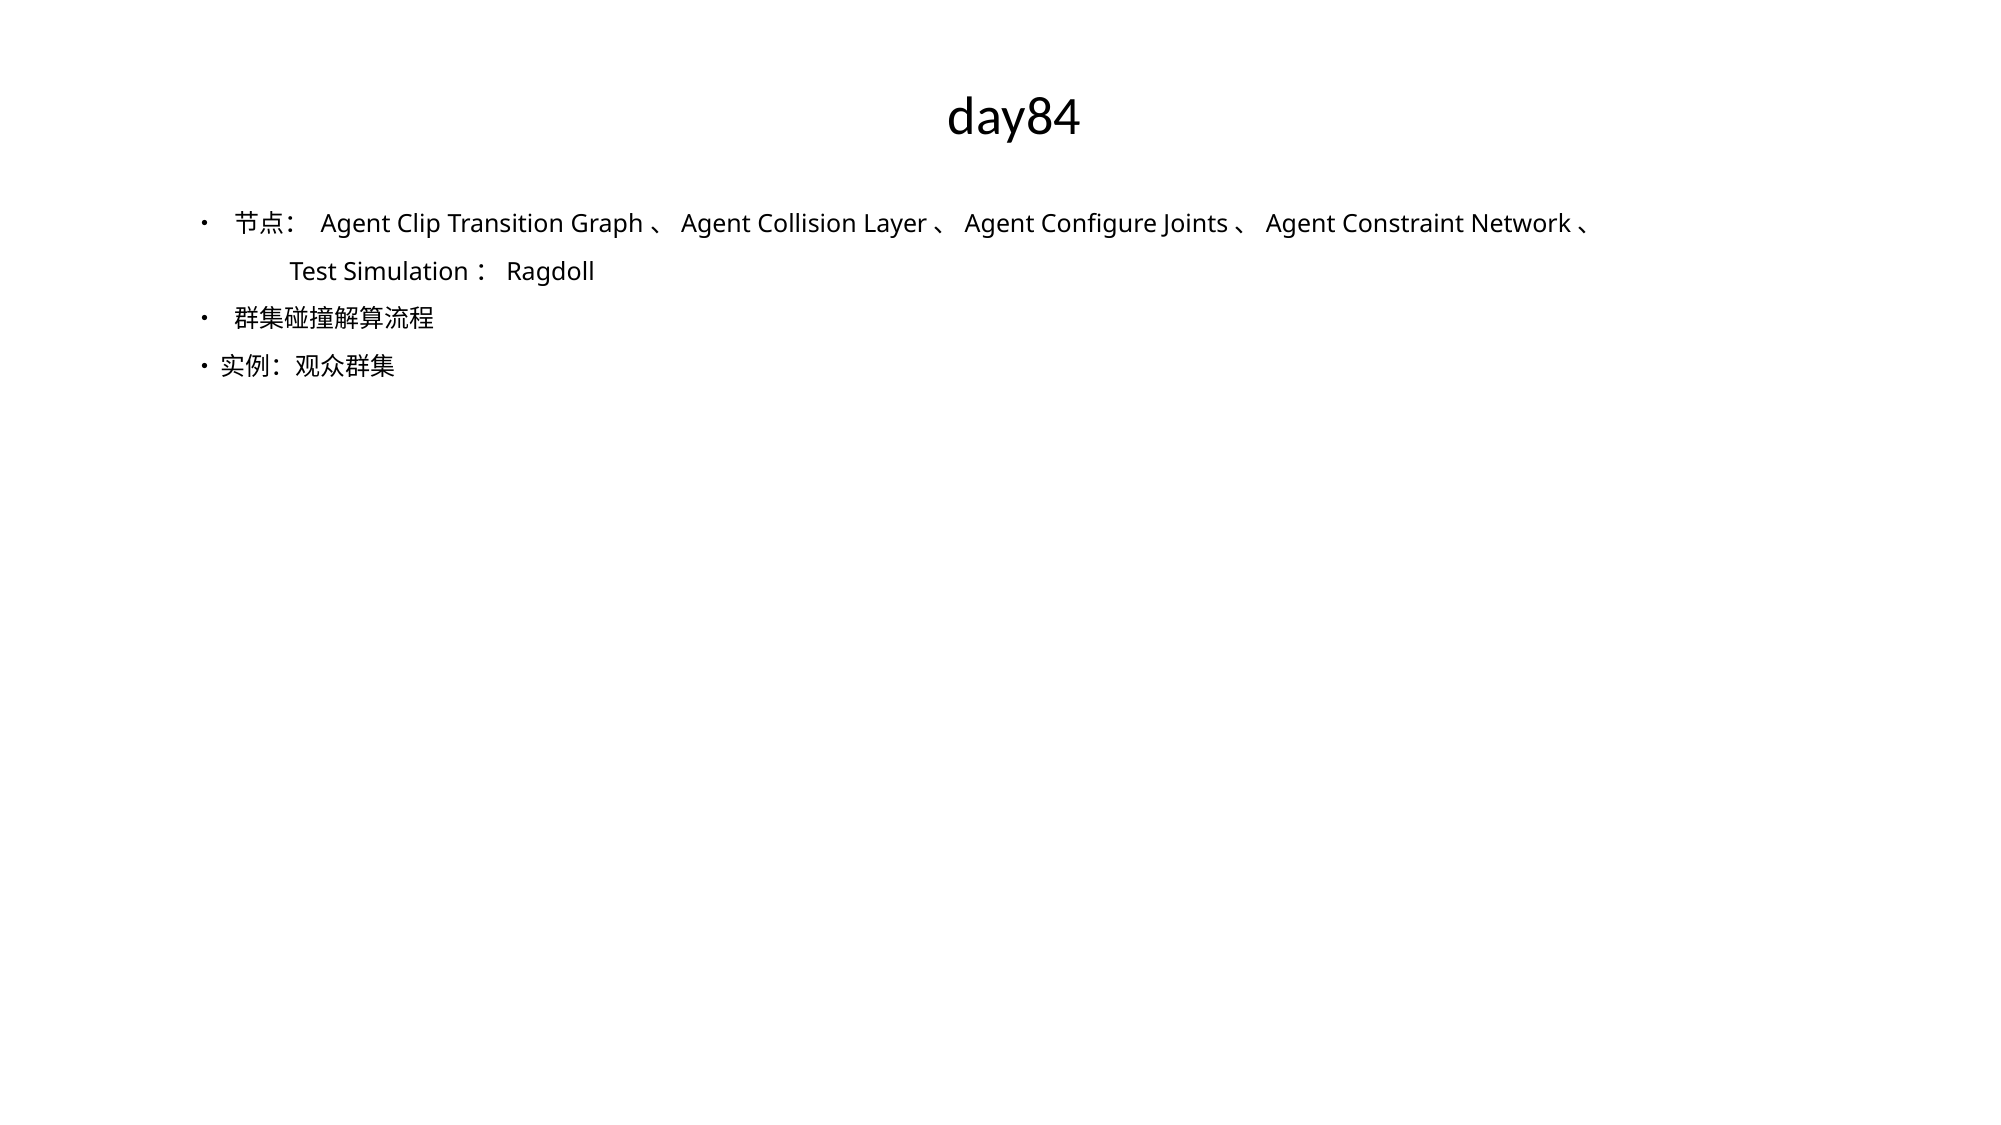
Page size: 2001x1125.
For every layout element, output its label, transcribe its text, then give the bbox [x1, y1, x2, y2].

subtitle • 节点： Agent Clip Transition Graph、Agent Collision Layer、Agent Configure Joints、Agent Constraint Network、 Test Simulation：Ragdoll • 群集碰撞解算流程 • 实例：观众群集 [176, 203, 1815, 903]
title day84 [543, 41, 1486, 154]
